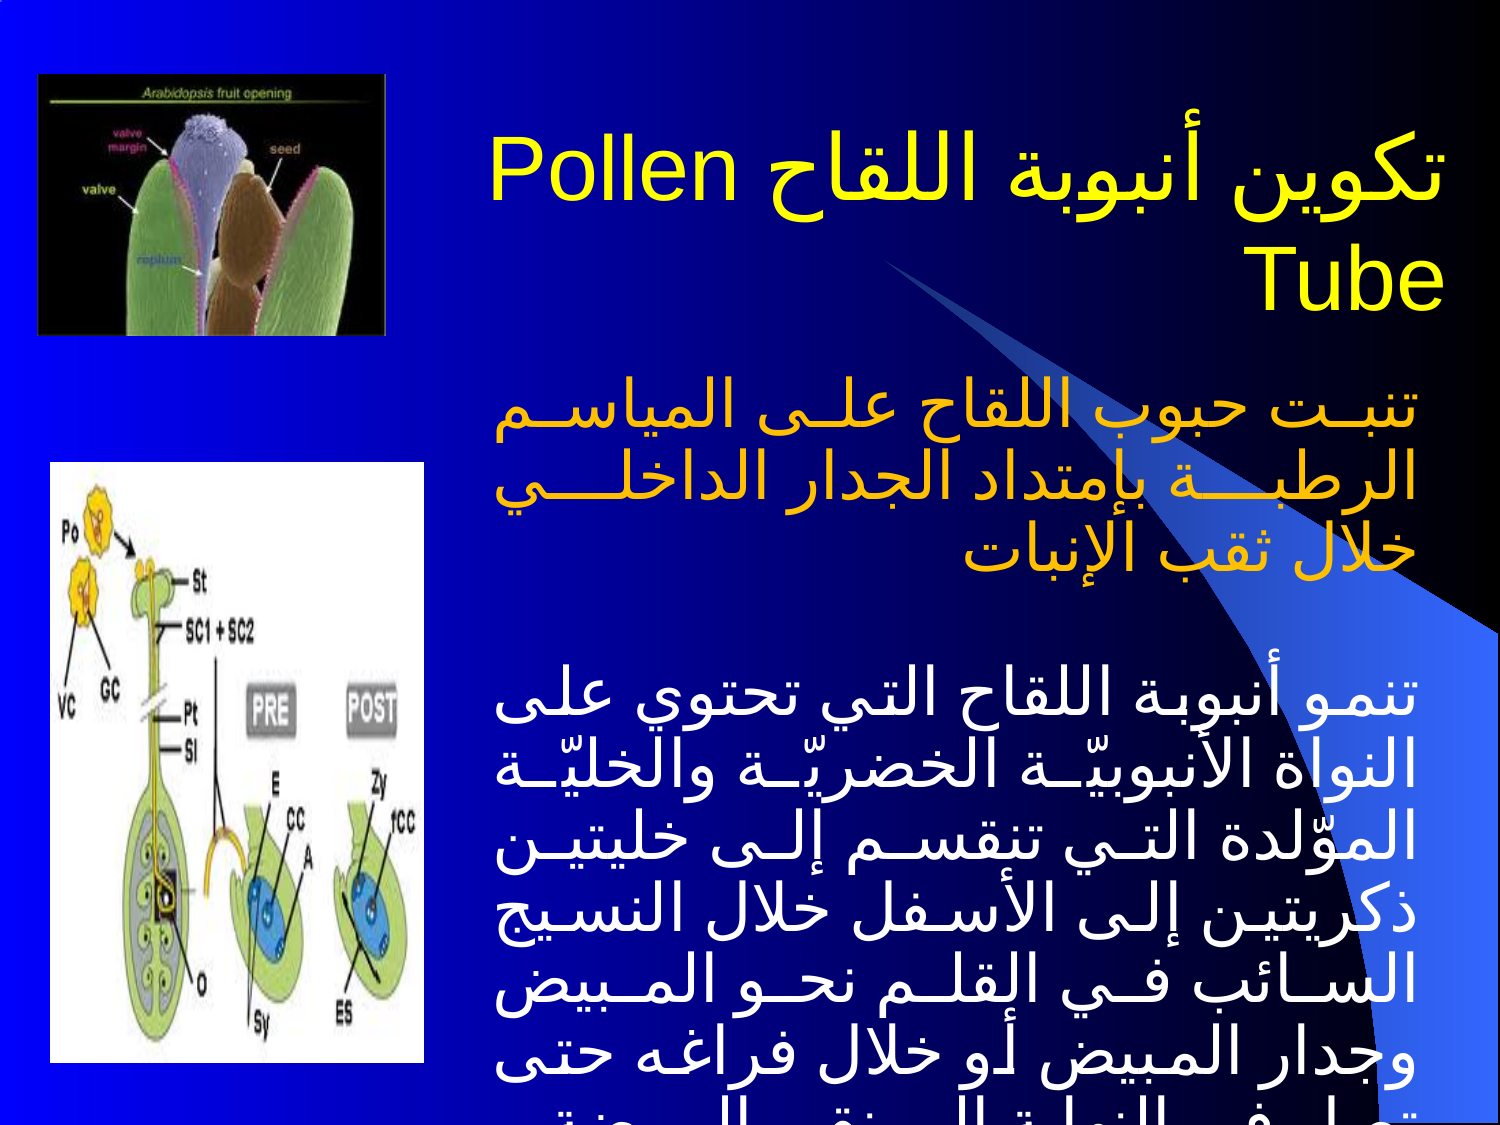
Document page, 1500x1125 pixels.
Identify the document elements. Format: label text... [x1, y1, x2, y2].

picture [37, 74, 387, 337]
list تنبت حبوب اللقاح على المياسم الرطبة بإمتداد الجدار الداخلي خلال ثقب الإنبات تنمو أنبوبة اللقاح التي تحتوي على النواة الأنبوبيّة الخضريّة والخليّة الموّلدة التي تنقسم إلى خليتين ذكريتين إلى الأسفل خلال النسيج السائب في القلم نحو المبيض وجدار المبيض أو خلال فراغه حتى تصل في النهاية إلى نقير البويضة [462, 362, 1451, 1063]
title تكوين أنبوبة اللقاح Pollen Tube [390, 124, 1464, 313]
picture [49, 462, 424, 1063]
